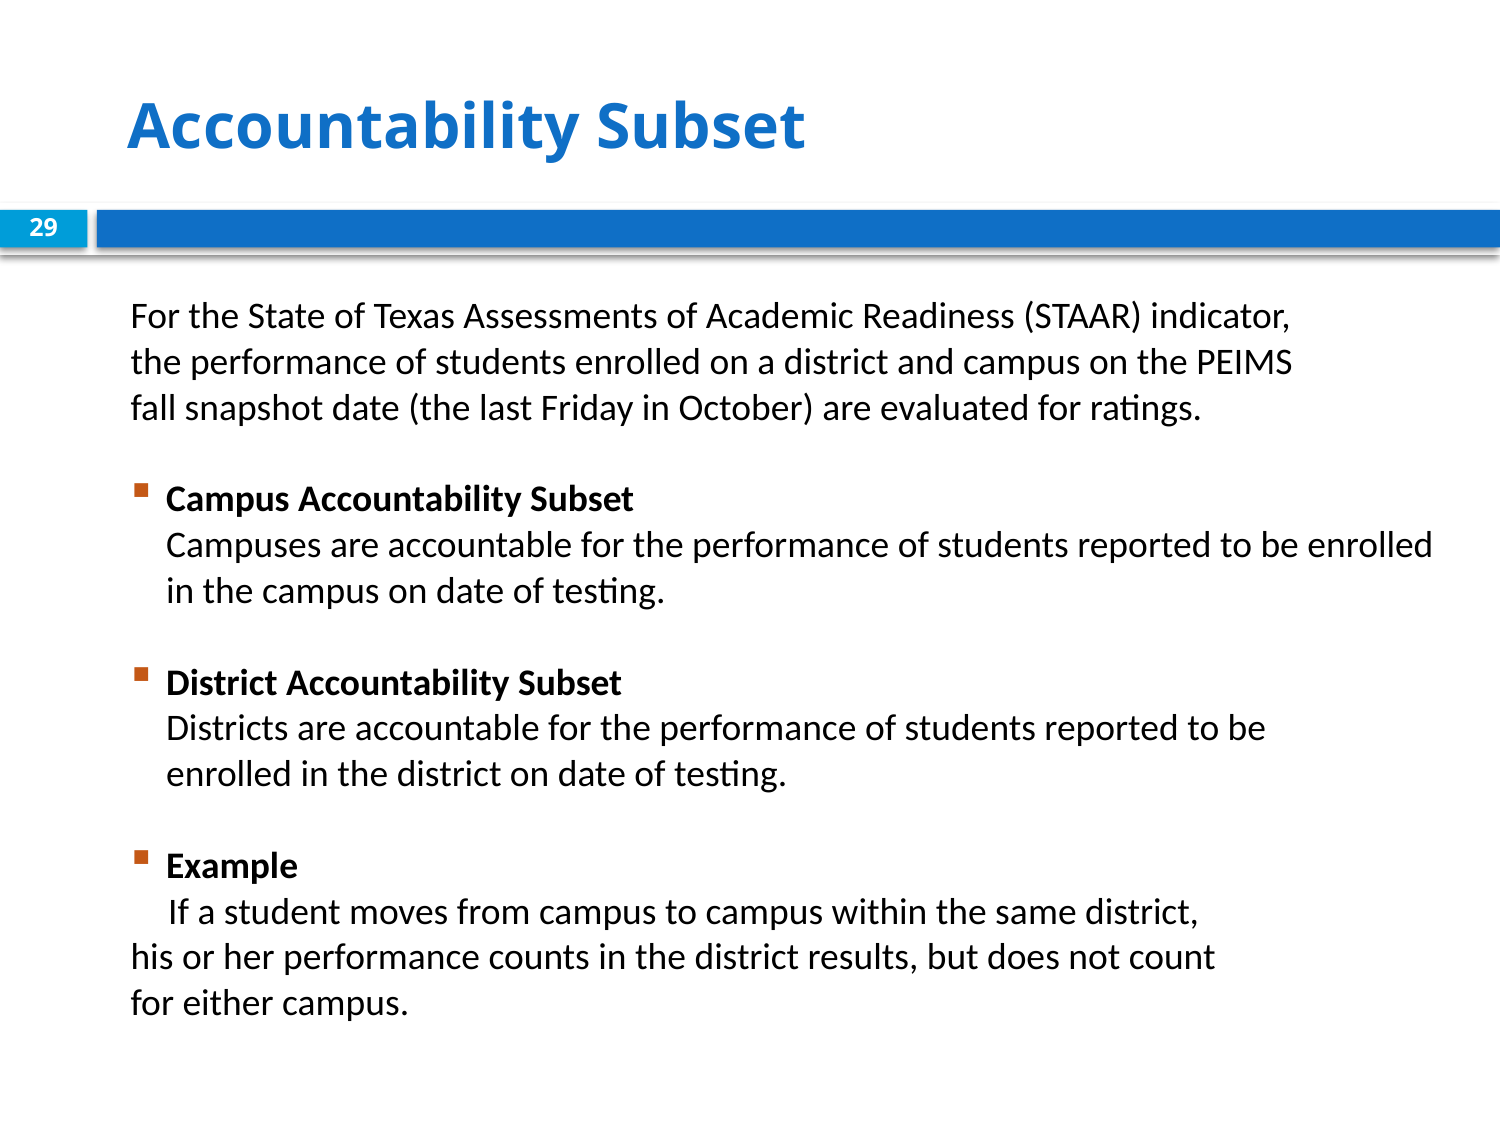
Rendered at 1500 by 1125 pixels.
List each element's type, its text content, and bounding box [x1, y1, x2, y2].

text_box For the State of Texas Assessments of Academic Readiness (STAAR) indicator, the performance of students enrolled on a district and campus on the PEIMS fall snapshot date (the last Friday in October) are evaluated for ratings. Campus Accountability Subset Campuses are accountable for the performance of students reported to be enrolled in the campus on date of testing. District Accountability Subset Districts are accountable for the performance of students reported to be enrolled in the district on date of testing. Example If a student moves from campus to campus within the same district, his or her performance counts in the district results, but does not count for either campus. [115, 282, 1452, 1031]
slide_number 29 [0, 208, 88, 249]
title Accountability Subset [112, 55, 1471, 199]
